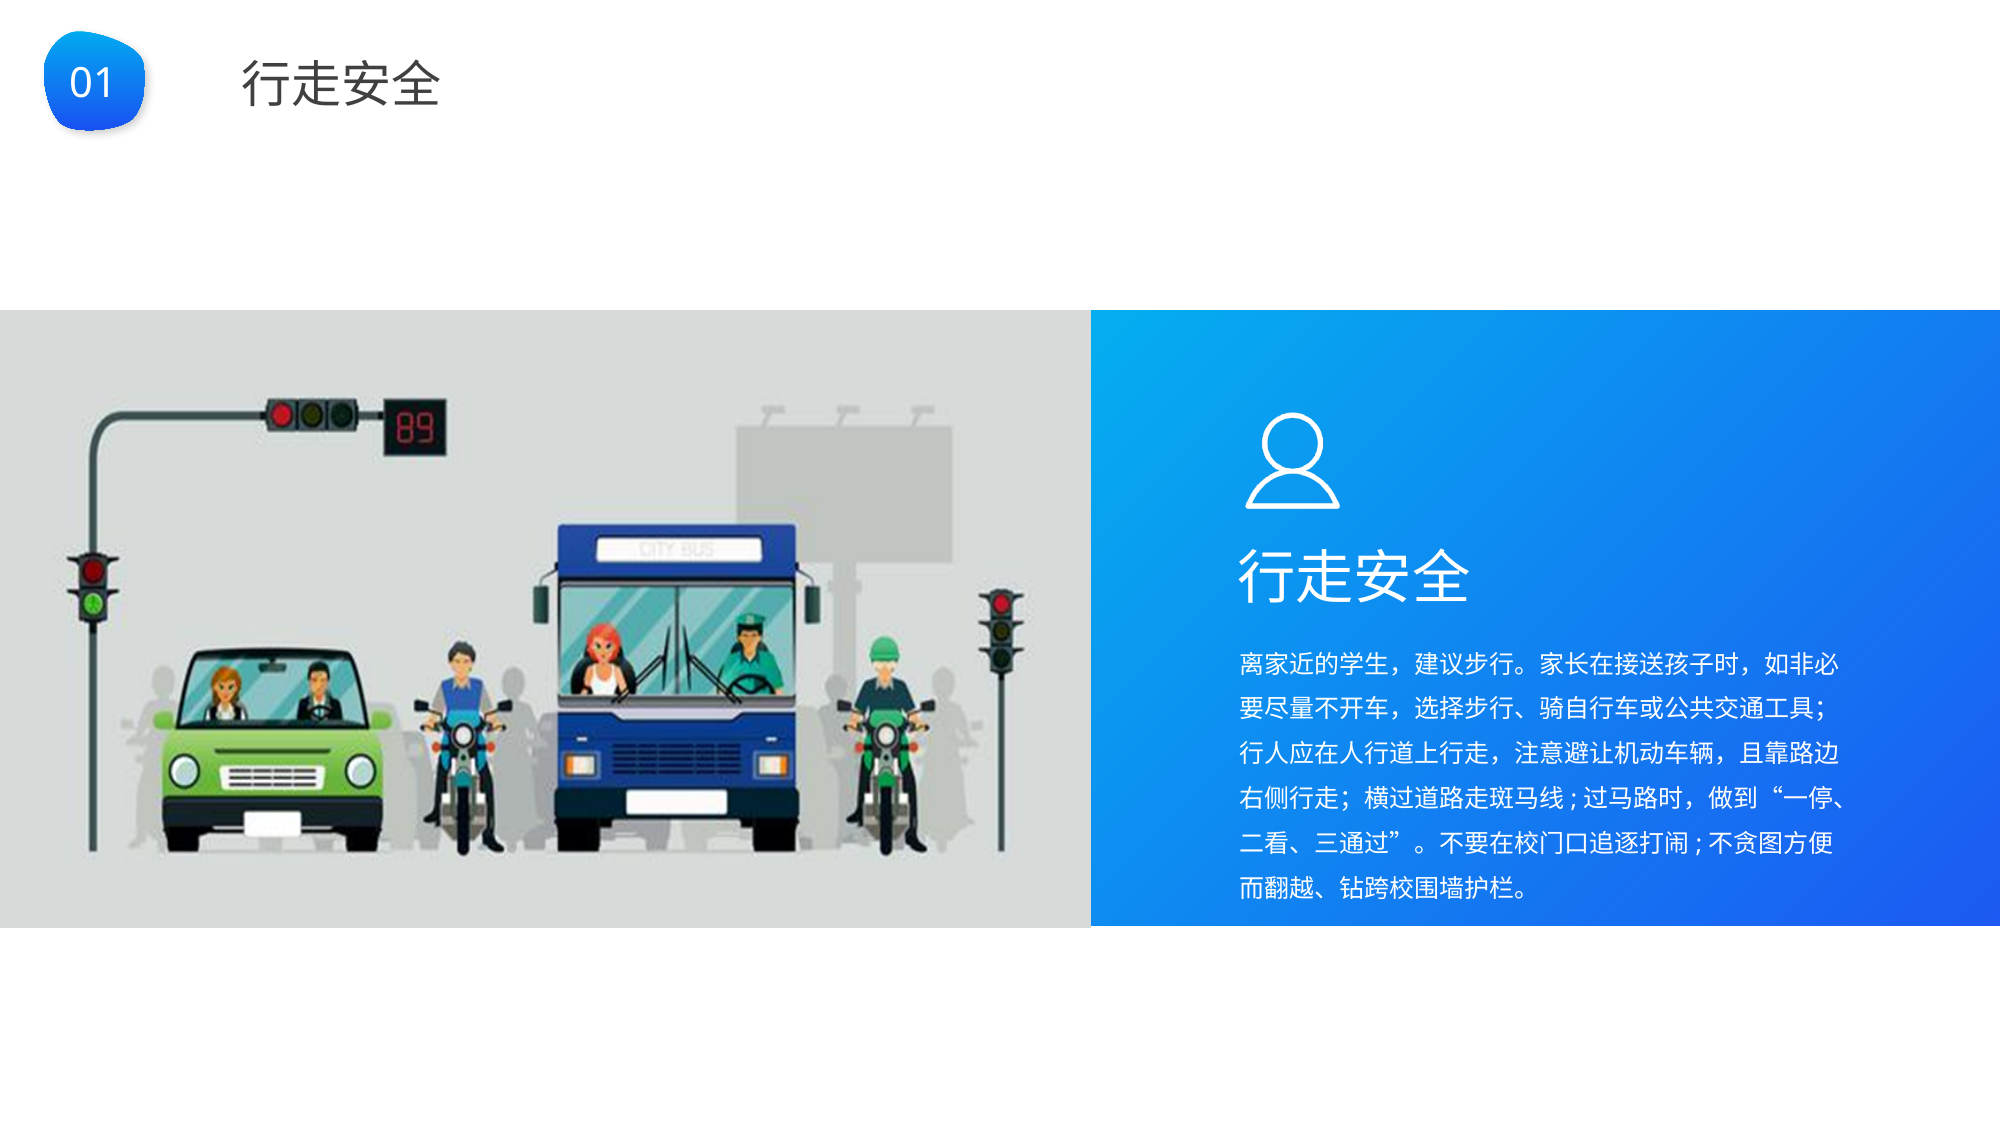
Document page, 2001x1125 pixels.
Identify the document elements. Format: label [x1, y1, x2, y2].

text_box [1222, 405, 1869, 914]
text_box [1090, 309, 2000, 927]
text_box [41, 34, 618, 133]
picture [0, 310, 1092, 928]
